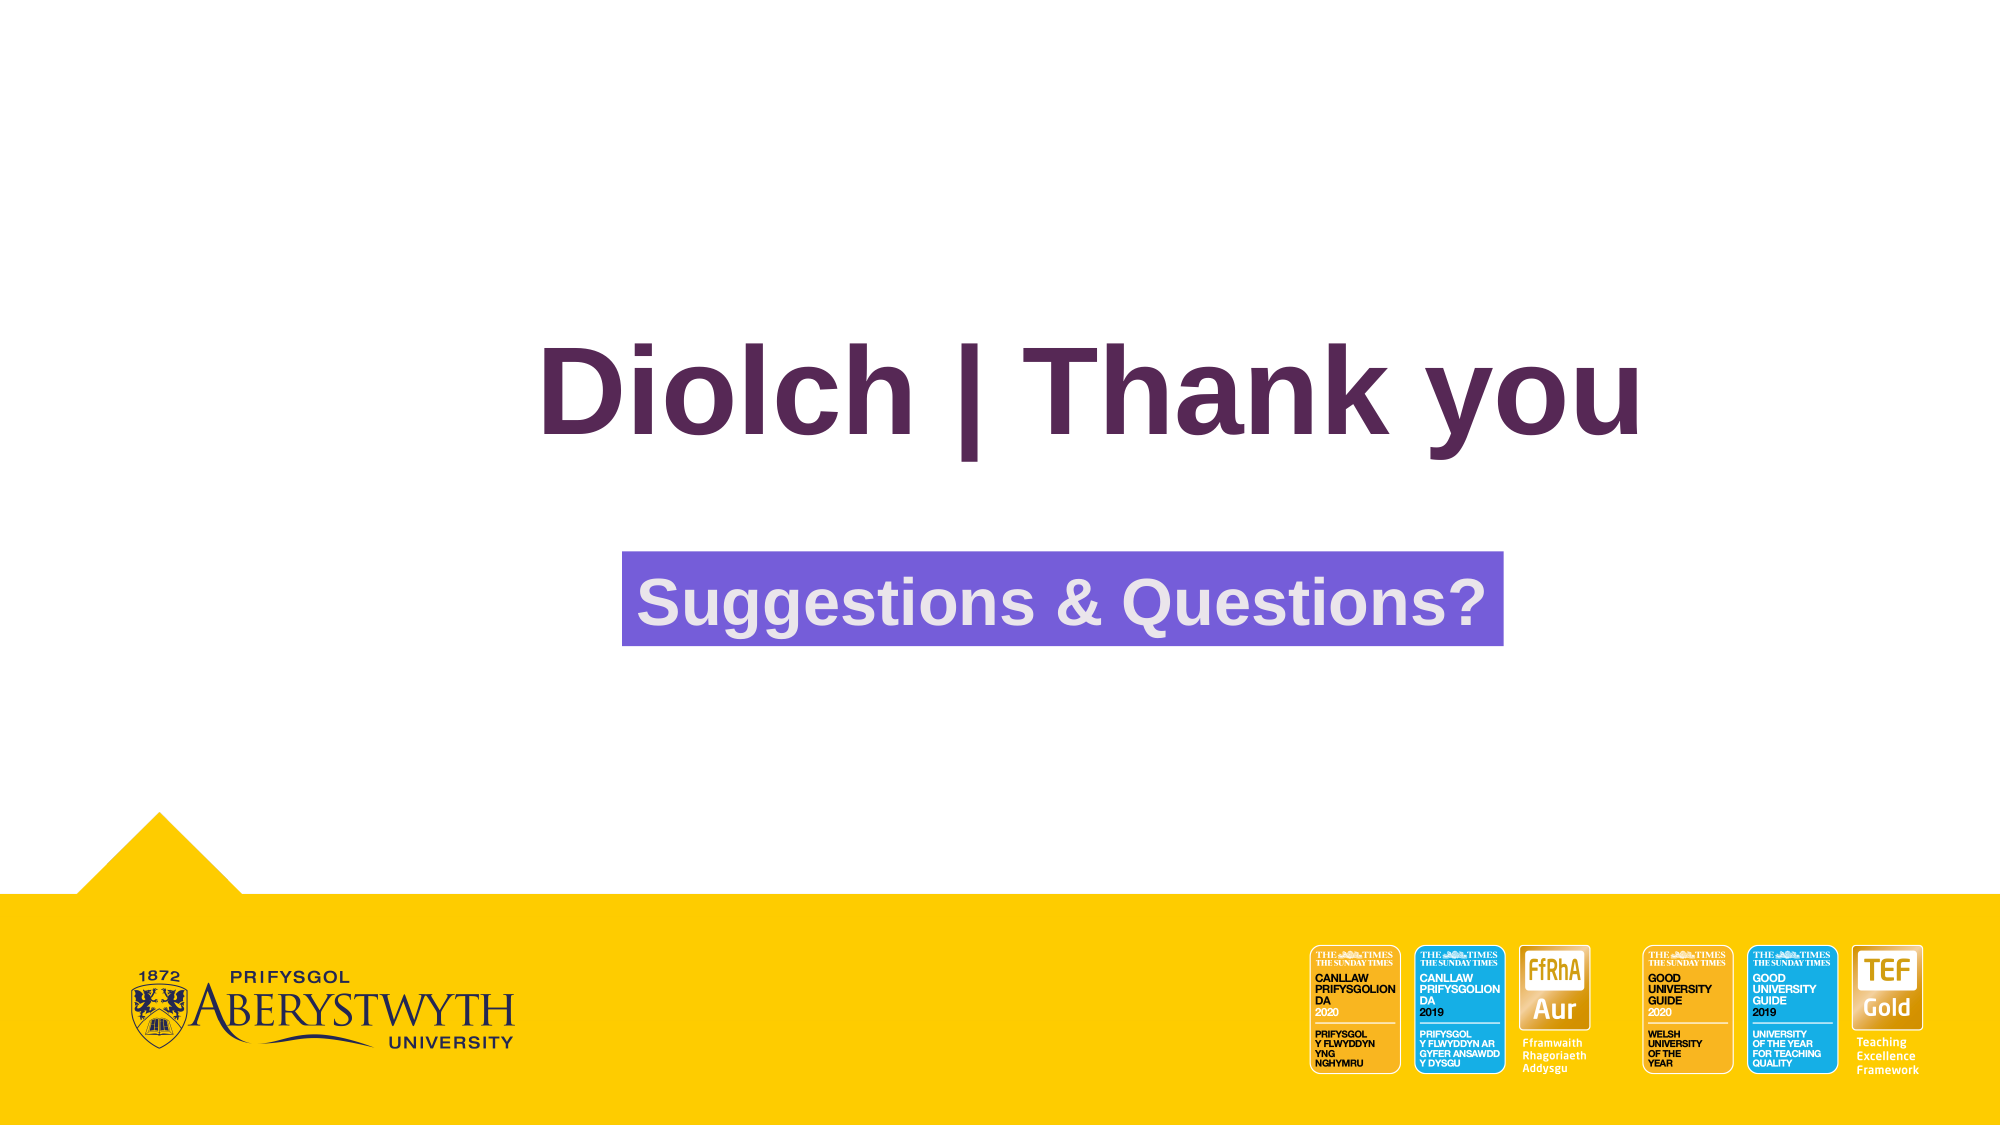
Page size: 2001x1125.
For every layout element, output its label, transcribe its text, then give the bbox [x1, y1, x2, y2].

text_box Suggestions & Questions? [622, 551, 1504, 647]
picture [0, 812, 2000, 1125]
text_box Diolch | Thank you [521, 302, 1663, 467]
